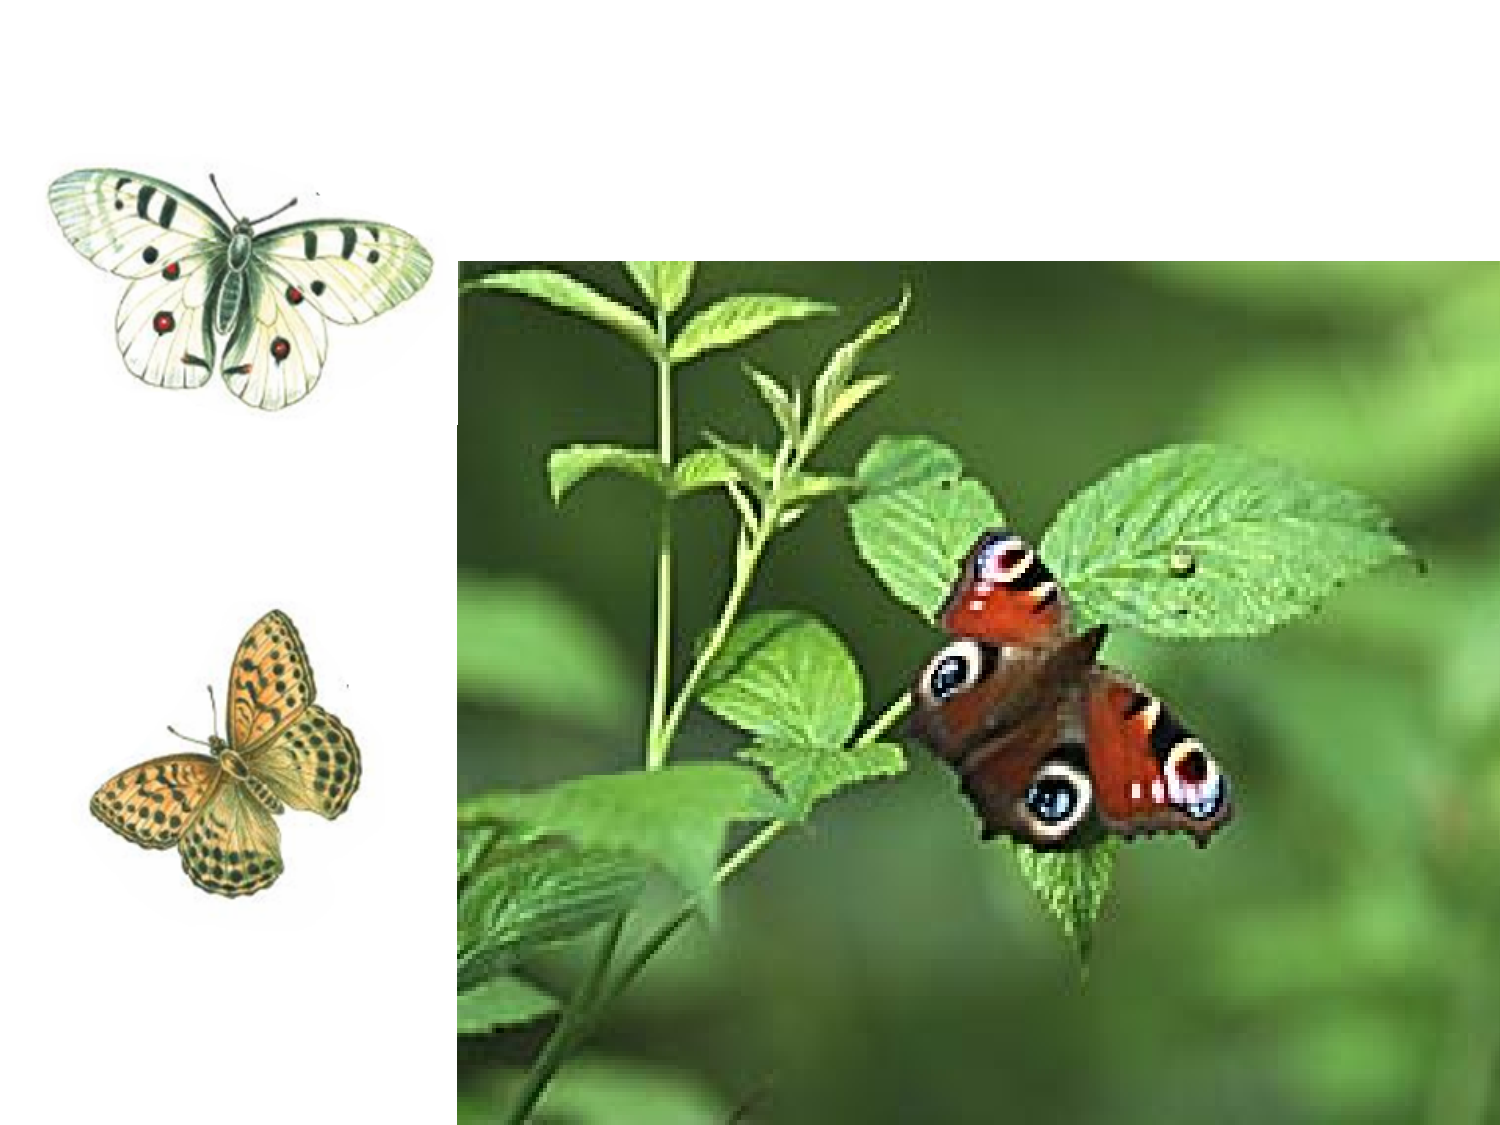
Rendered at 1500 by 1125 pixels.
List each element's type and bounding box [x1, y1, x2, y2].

list [456, 261, 1500, 1125]
picture [70, 597, 388, 934]
picture [34, 152, 458, 425]
